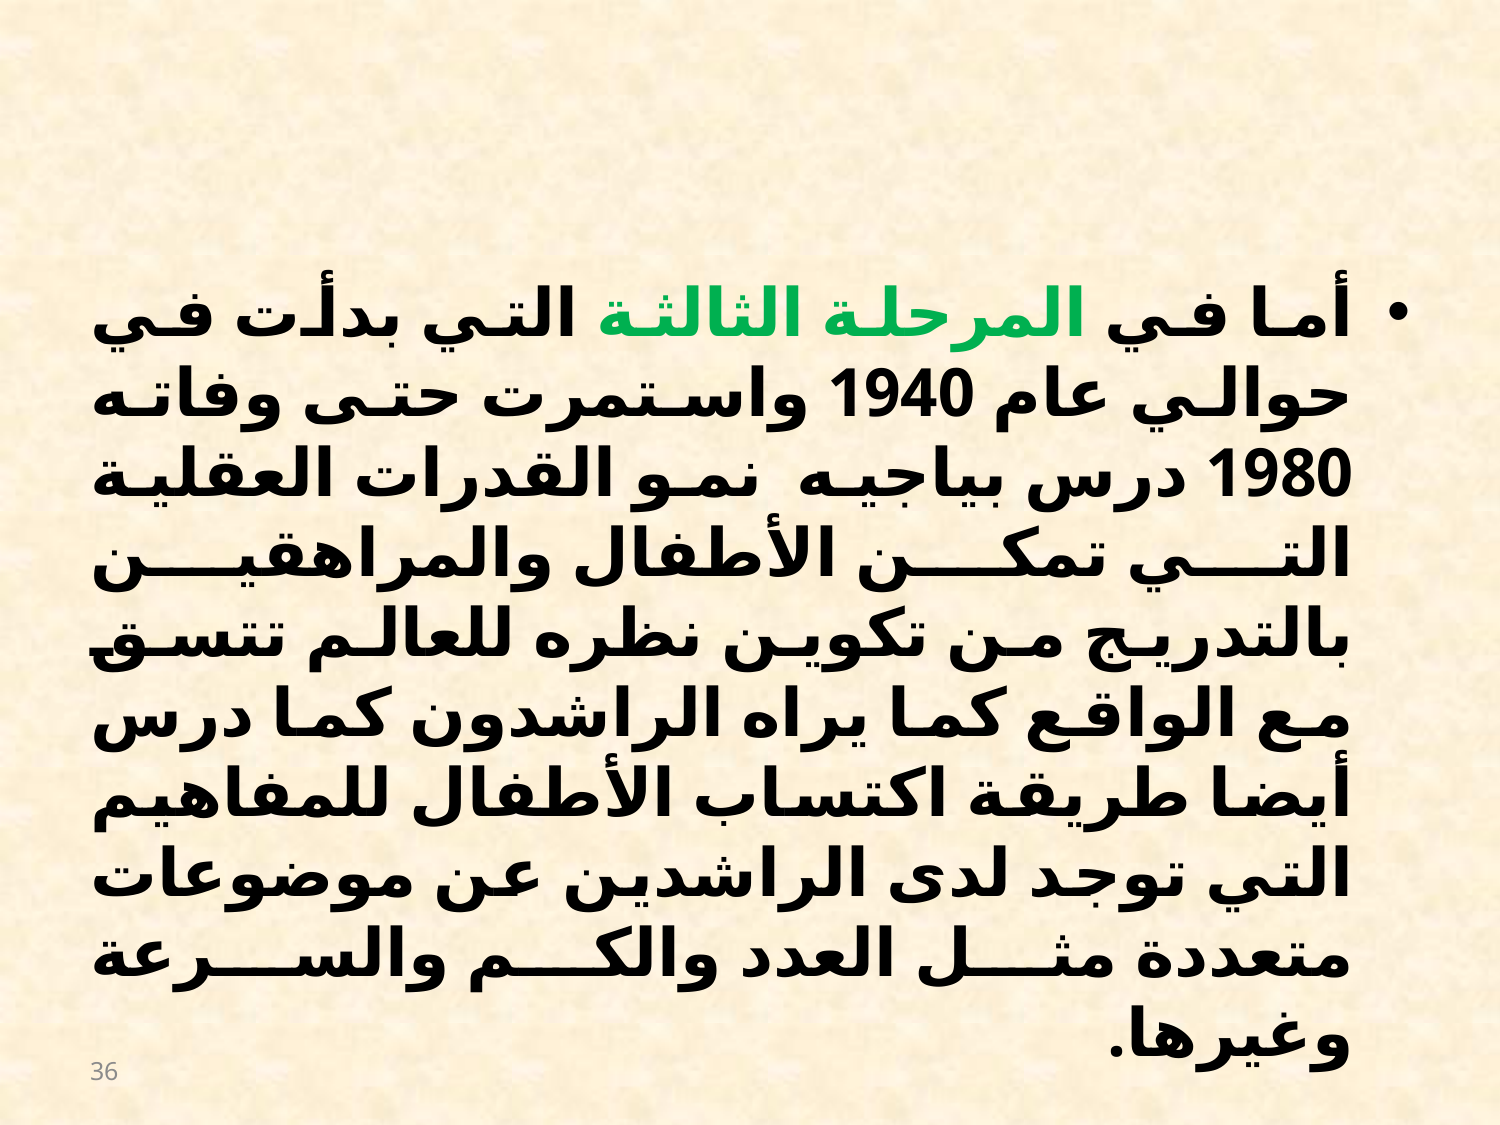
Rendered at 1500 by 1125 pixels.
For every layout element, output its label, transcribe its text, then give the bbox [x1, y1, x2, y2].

picture [0, 0, 1500, 1125]
slide_number 36 [75, 1042, 425, 1103]
list أما في المرحلة الثالثة التي بدأت في حوالي عام 1940 واستمرت حتى وفاته 1980 درس بياجيه نمو القدرات العقلية التي تمكن الأطفال والمراهقين بالتدريج من تكوين نظره للعالم تتسق مع الواقع كما يراه الراشدون كما درس أيضا طريقة اكتساب الأطفال للمفاهيم التي توجد لدى الراشدين عن موضوعات متعددة مثل العدد والكم والسرعة وغيرها. [75, 262, 1425, 1005]
